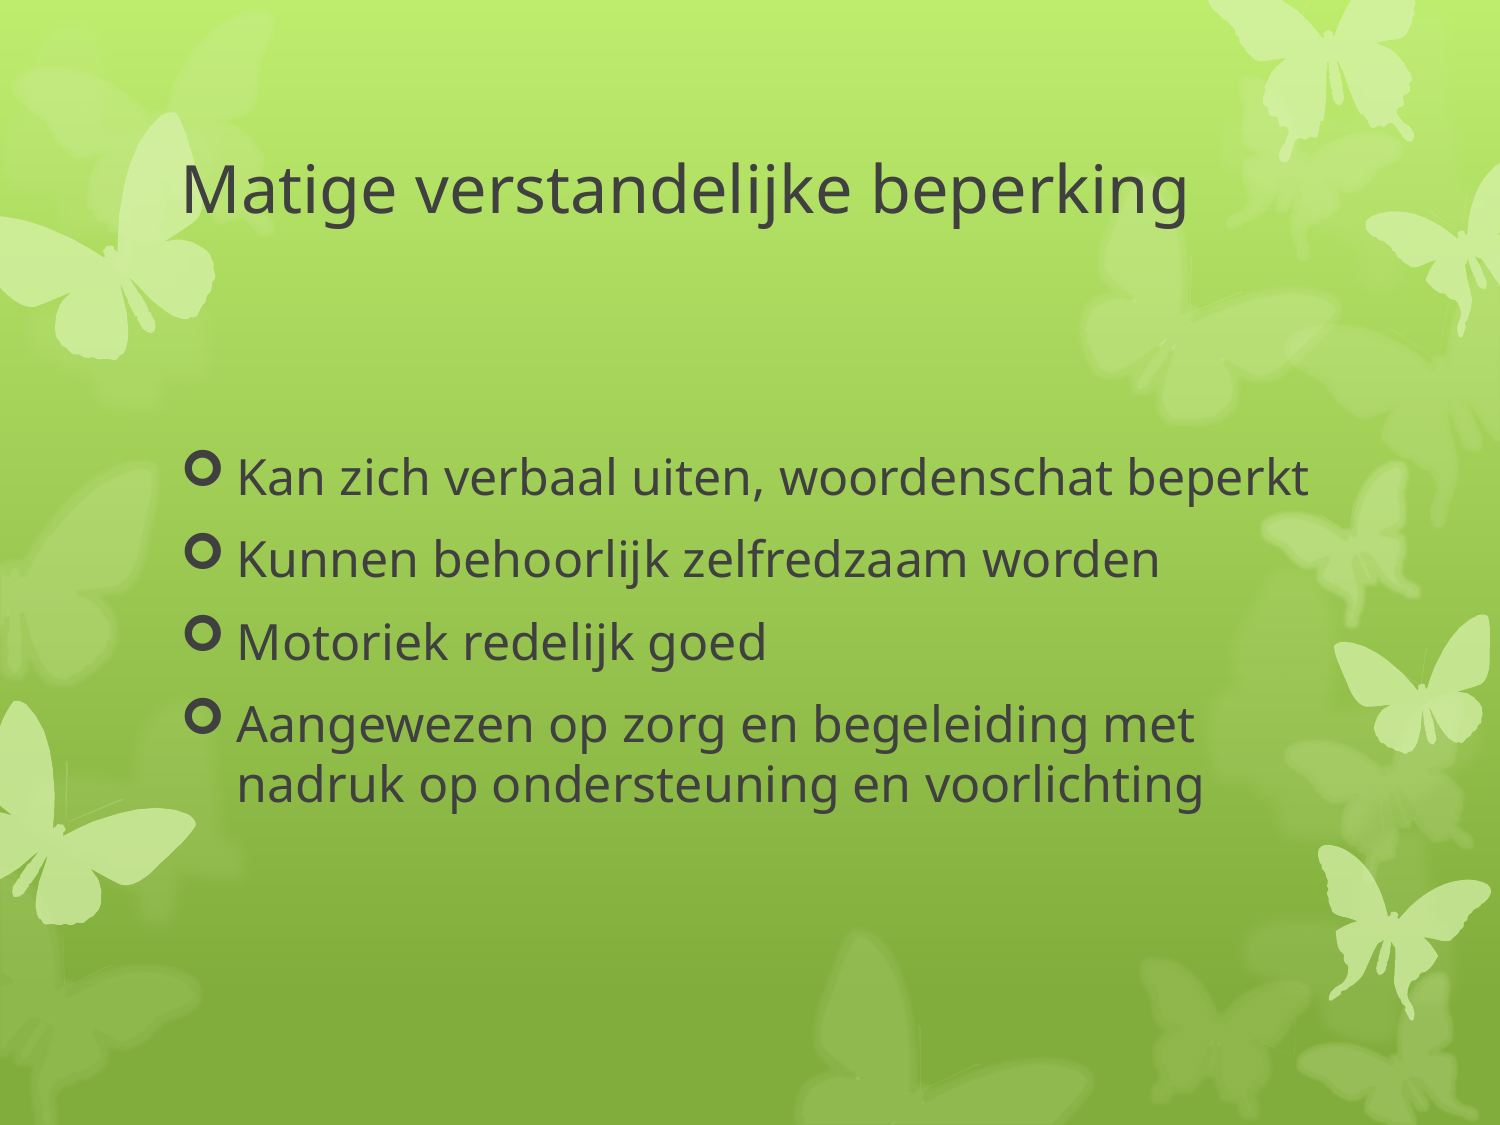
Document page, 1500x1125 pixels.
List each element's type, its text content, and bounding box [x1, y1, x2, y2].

list Kan zich verbaal uiten, woordenschat beperkt Kunnen behoorlijk zelfredzaam worden Motoriek redelijk goed Aangewezen op zorg en begeleiding met nadruk op ondersteuning en voorlichting [165, 296, 1335, 962]
title Matige verstandelijke beperking [165, 110, 1335, 263]
